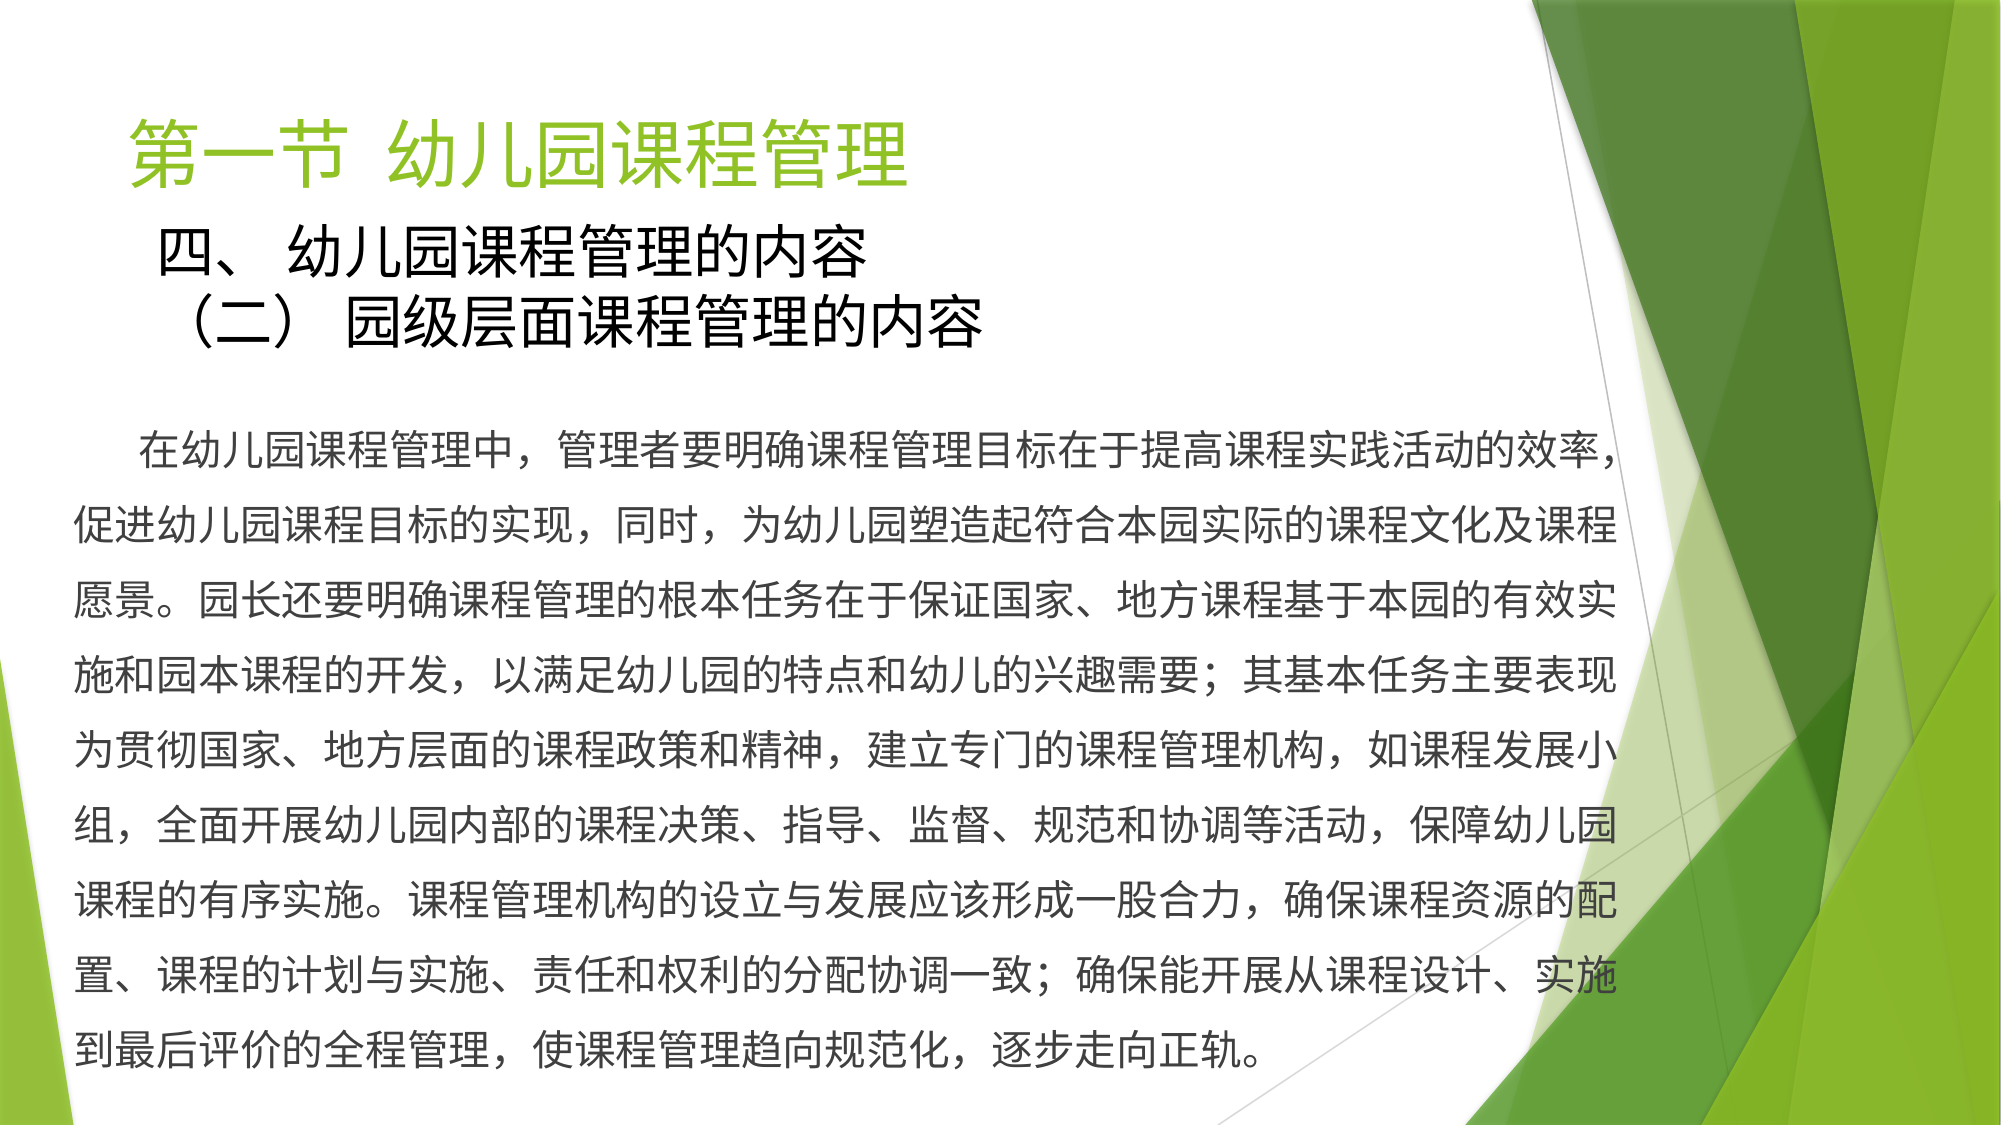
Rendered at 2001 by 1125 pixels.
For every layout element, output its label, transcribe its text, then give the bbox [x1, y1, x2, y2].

title 第一节 幼儿园课程管理 [111, 99, 1522, 317]
list 在幼儿园课程管理中，管理者要明确课程管理目标在于提高课程实践活动的效率，促进幼儿园课程目标的实现，同时，为幼儿园塑造起符合本园实际的课程文化及课程愿景。园长还要明确课程管理的根本任务在于保证国家、地方课程基于本园的有效实施和园本课程的开发，以满足幼儿园的特点和幼儿的兴趣需要；其基本任务主要表现为贯彻国家、地方层面的课程政策和精神，建立专门的课程管理机构，如课程发展小组，全面开展幼儿园内部的课程决策、指导、监督、规范和协调等活动，保障幼儿园课程的有序实施。课程管理机构的设立与发展应该形成一股合力，确保课程资源的配置、课程的计划与实施、责任和权利的分配协调一致；确保能开展从课程设计、实施到最后评价的全程管理，使课程管理趋向规范化，逐步走向正轨。 [58, 391, 1639, 1103]
text_box 四、 幼儿园课程管理的内容 （二） 园级层面课程管理的内容 [141, 208, 1451, 363]
